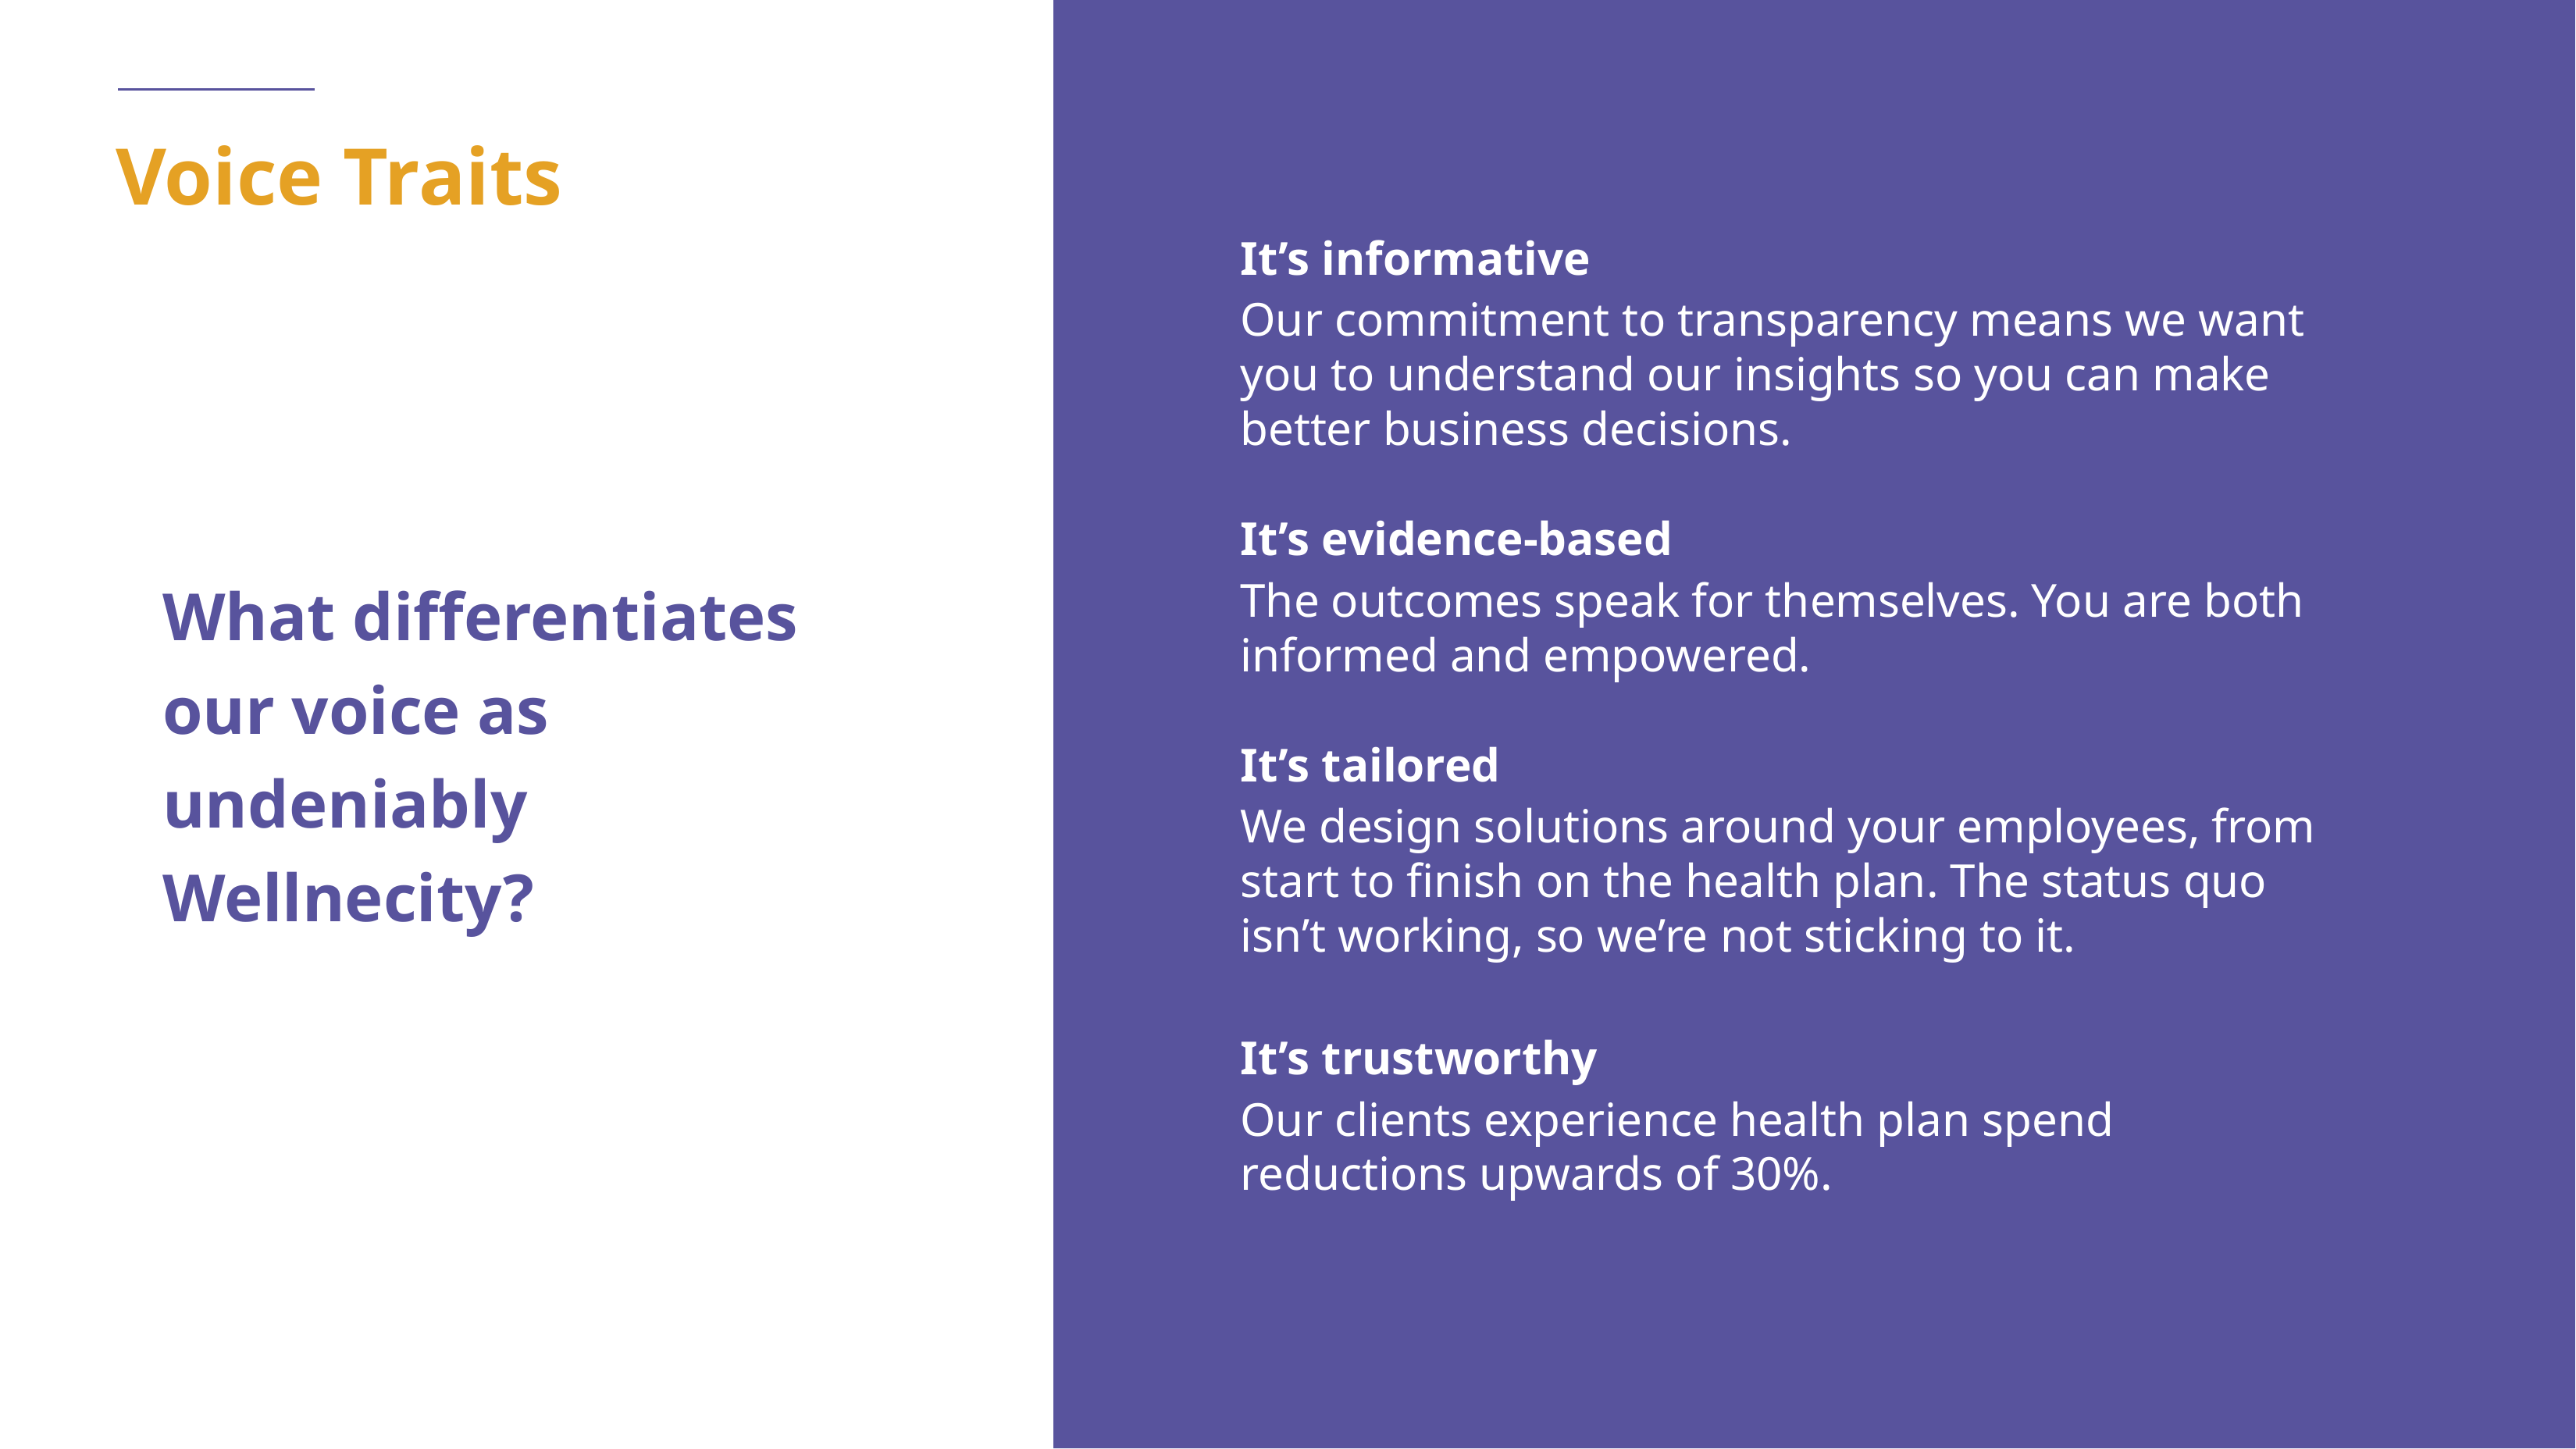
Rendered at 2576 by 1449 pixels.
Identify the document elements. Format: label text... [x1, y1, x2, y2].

text_box It’s informative Our commitment to transparency means we want you to understand our insights so you can make better business decisions. It’s evidence-based The outcomes speak for themselves. You are both informed and empowered. It’s tailored We design solutions around your employees, from start to finish on the health plan. The status quo isn’t working, so we’re not sticking to it. It’s trustworthy Our clients experience health plan spend reductions upwards of 30%. [1238, 221, 2326, 1255]
text_box [1053, 0, 2575, 1449]
text_box What differentiates our voice as undeniably Wellnecity? [161, 558, 893, 935]
text_box Voice Traits [114, 124, 940, 220]
